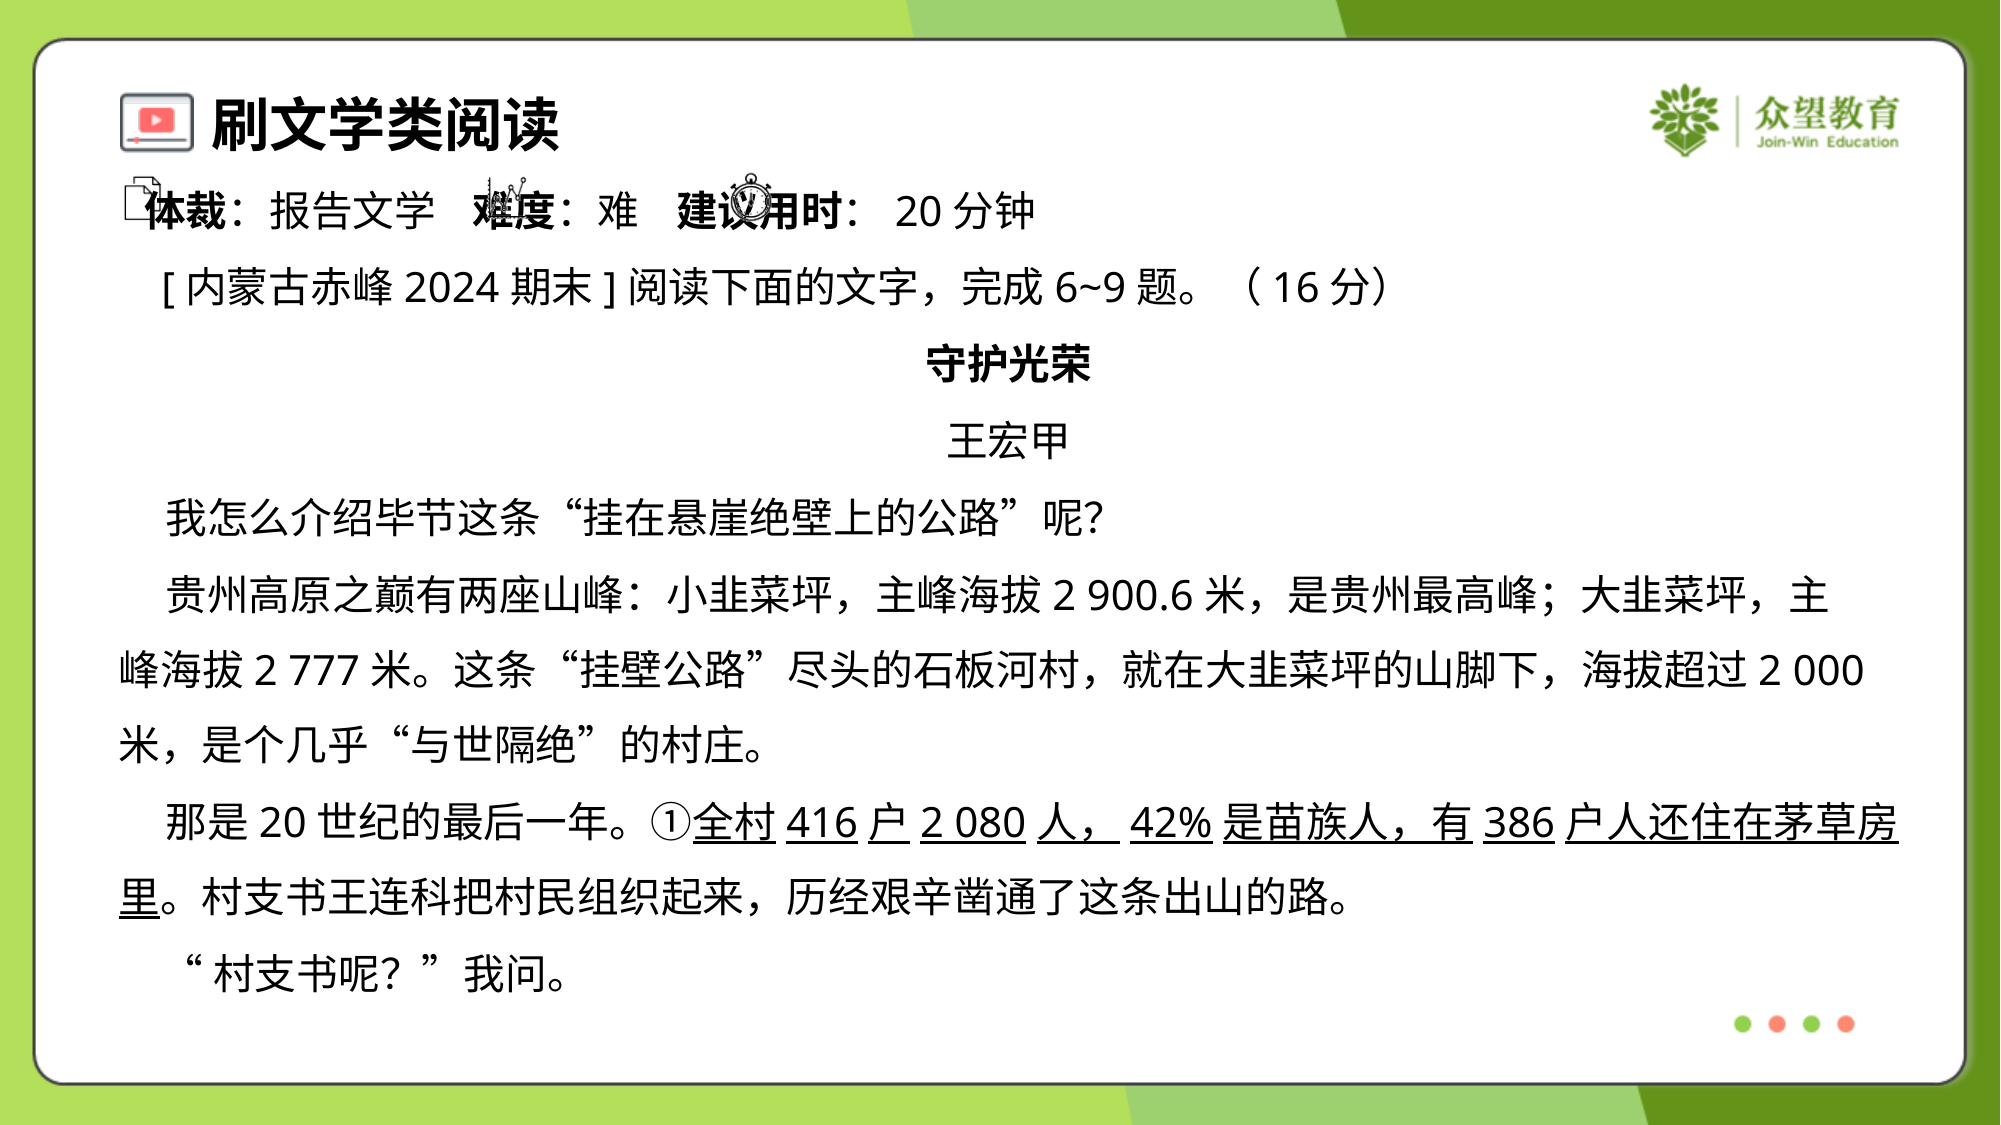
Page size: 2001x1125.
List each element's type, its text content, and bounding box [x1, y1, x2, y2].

text_box 体裁：报告文学 难度：难 建议用时：20分钟 [118, 159, 1882, 226]
picture [0, 0, 2000, 1125]
text_box [内蒙古赤峰2024期末]阅读下面的文字，完成6~9题。（16分） 守护光荣 王宏甲 我怎么介绍毕节这条“挂在悬崖绝壁上的公路”呢？ 贵州高原之巅有两座山峰：小韭菜坪，主峰海拔2 900.6米，是贵州最高峰；大韭菜坪，主 峰海拔2 777米。这条“挂壁公路”尽头的石板河村，就在大韭菜坪的山脚下，海拔超过2 000 米，是个几乎“与世隔绝”的村庄。 那是20世纪的最后一年。①全村416户2 080人，42%是苗族人，有386户人还住在茅草房 里。村支书王连科把村民组织起来，历经艰辛凿通了这条出山的路。 “村支书呢？”我问。 [118, 235, 1883, 999]
